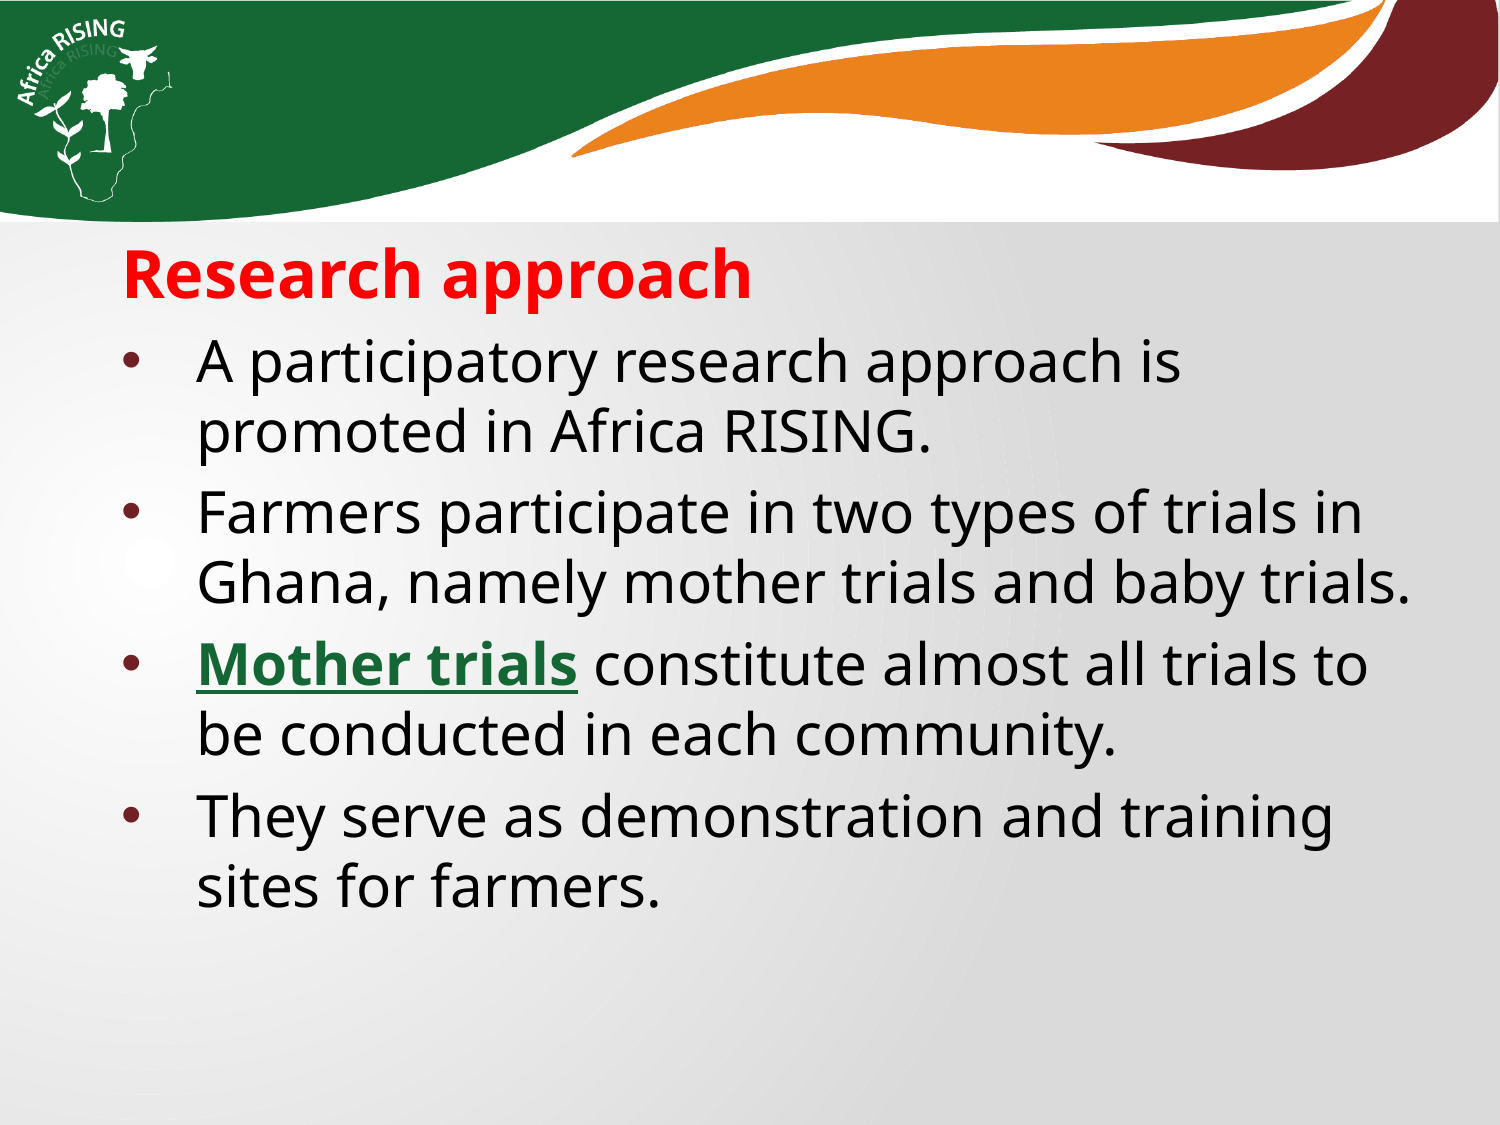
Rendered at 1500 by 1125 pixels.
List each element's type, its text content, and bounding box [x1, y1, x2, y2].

list Research approach A participatory research approach is promoted in Africa RISING. Farmers participate in two types of trials in Ghana, namely mother trials and baby trials. Mother trials constitute almost all trials to be conducted in each community. They serve as demonstration and training sites for farmers. [87, 224, 1450, 1000]
picture [0, 0, 1499, 222]
